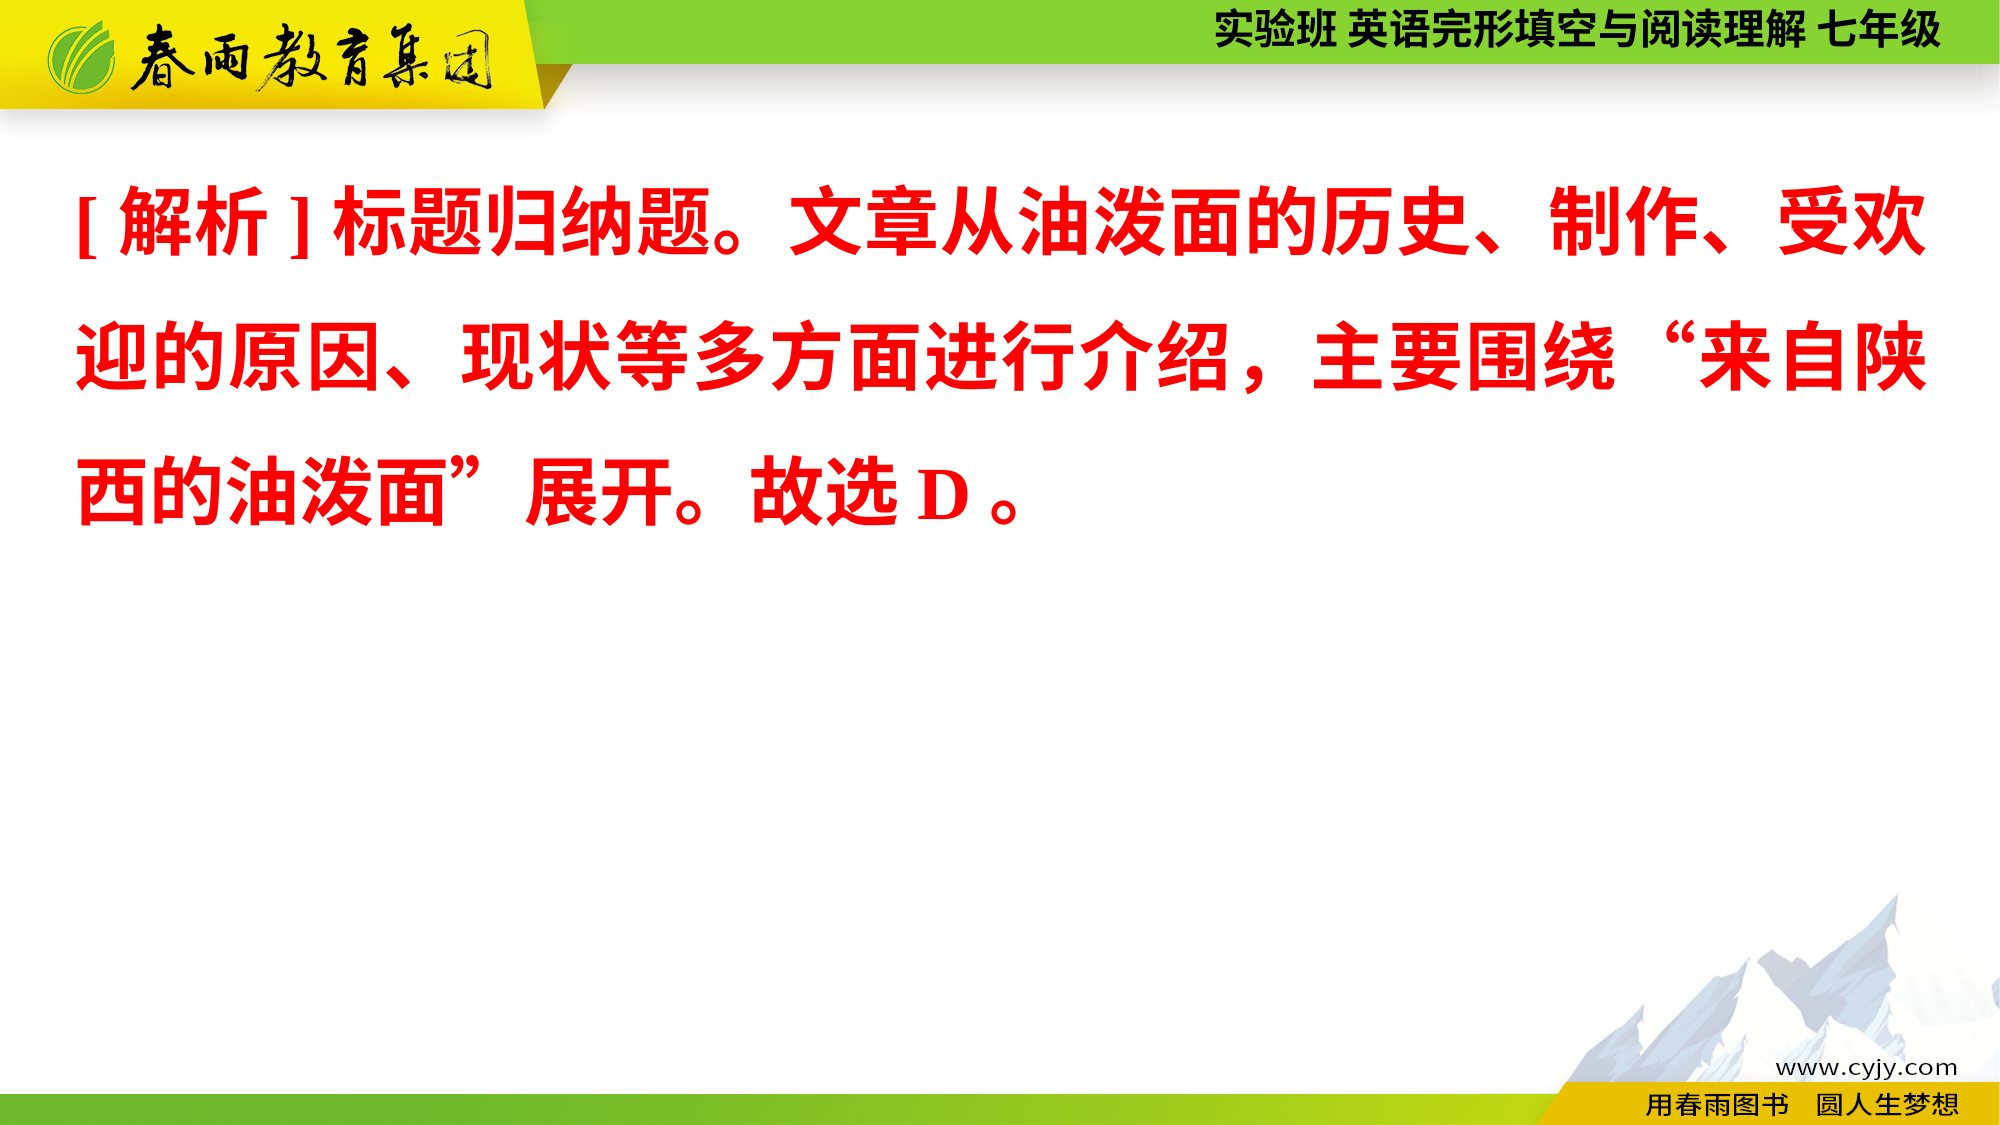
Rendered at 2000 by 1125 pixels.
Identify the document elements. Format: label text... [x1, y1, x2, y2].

list [解析]标题归纳题。文章从油泼面的历史、制作、受欢迎的原因、现状等多方面进行介绍，主要围绕“来自陕西的油泼面”展开。故选D。 [59, 122, 1944, 530]
picture [0, 0, 2000, 1125]
